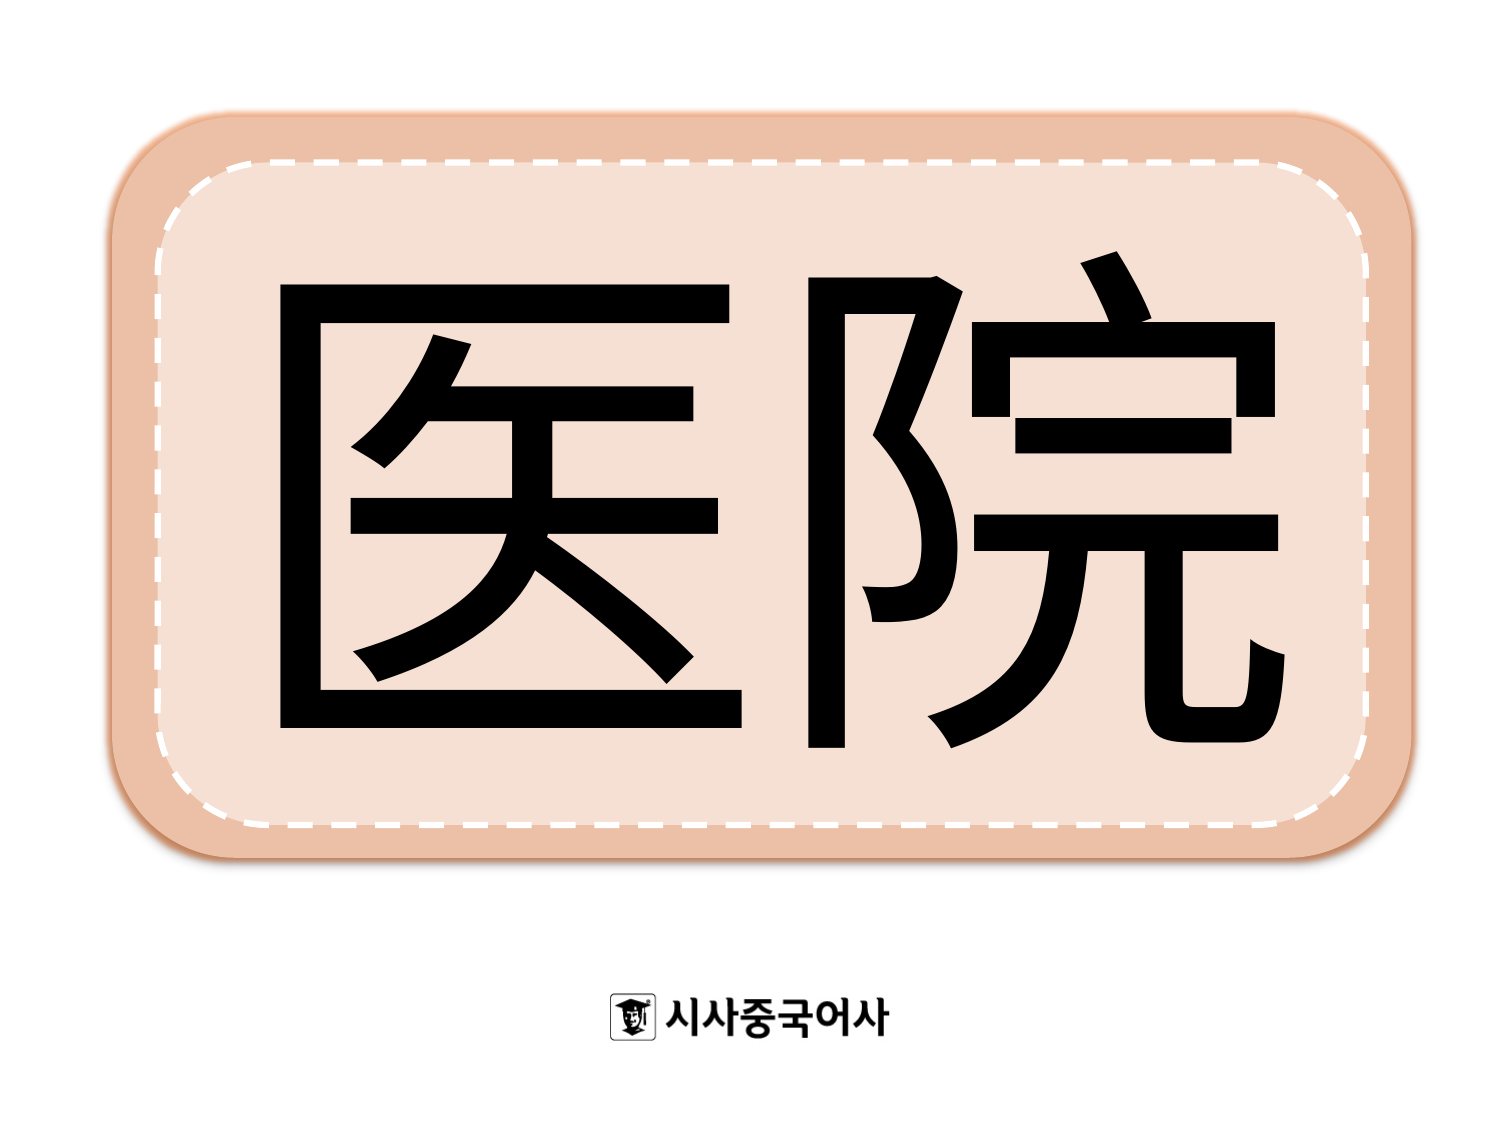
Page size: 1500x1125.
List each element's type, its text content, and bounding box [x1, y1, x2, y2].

picture [602, 987, 898, 1047]
text_box 医院 [162, 160, 1371, 824]
